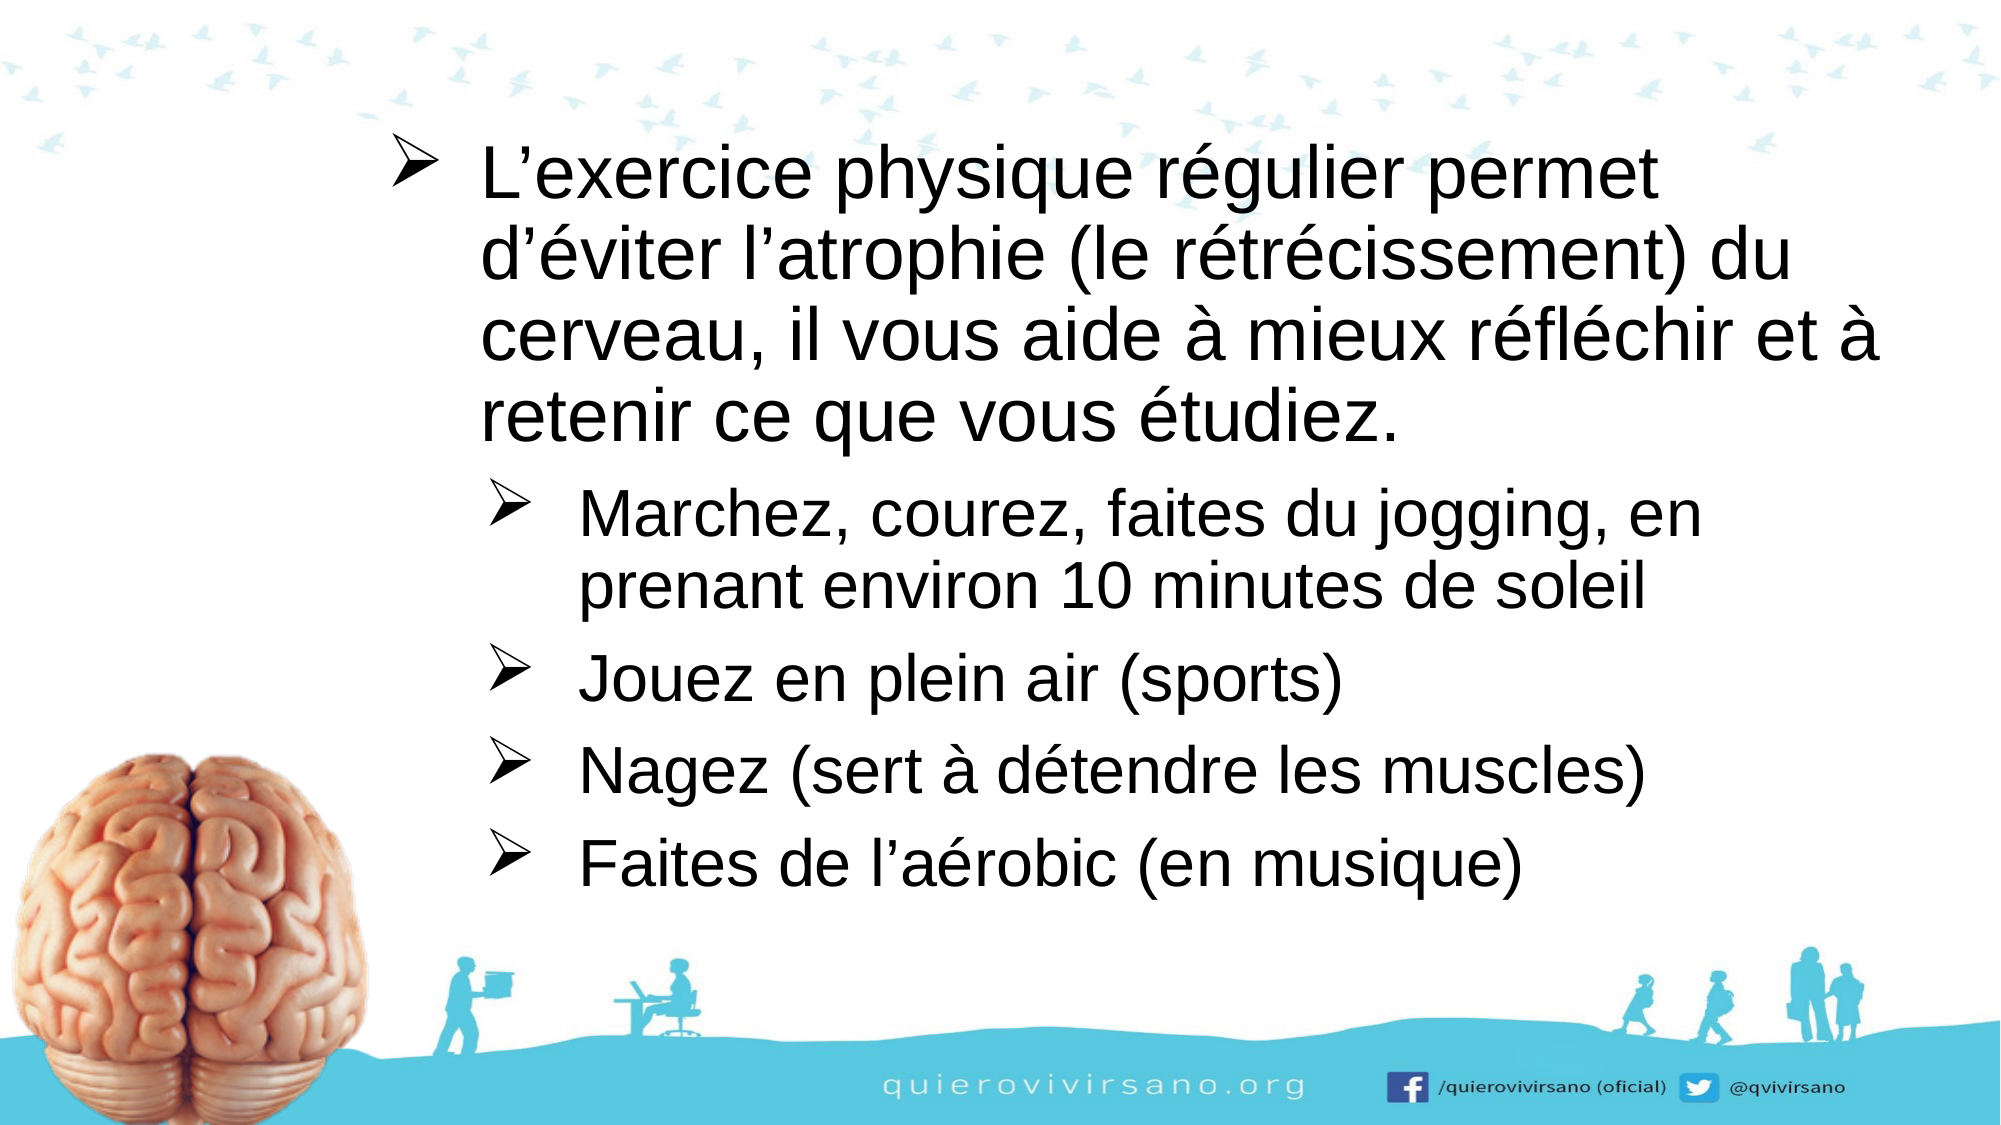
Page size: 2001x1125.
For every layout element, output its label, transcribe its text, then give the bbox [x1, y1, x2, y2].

subtitle L’exercice physique régulier permet d’éviter l’atrophie (le rétrécissement) du cerveau, il vous aide à mieux réfléchir et à retenir ce que vous étudiez. Marchez, courez, faites du jogging, en prenant environ 10 minutes de soleil Jouez en plein air (sports) Nagez (sert à détendre les muscles) Faites de l’aérobic (en musique) [371, 126, 1904, 759]
picture [0, 0, 2001, 1125]
